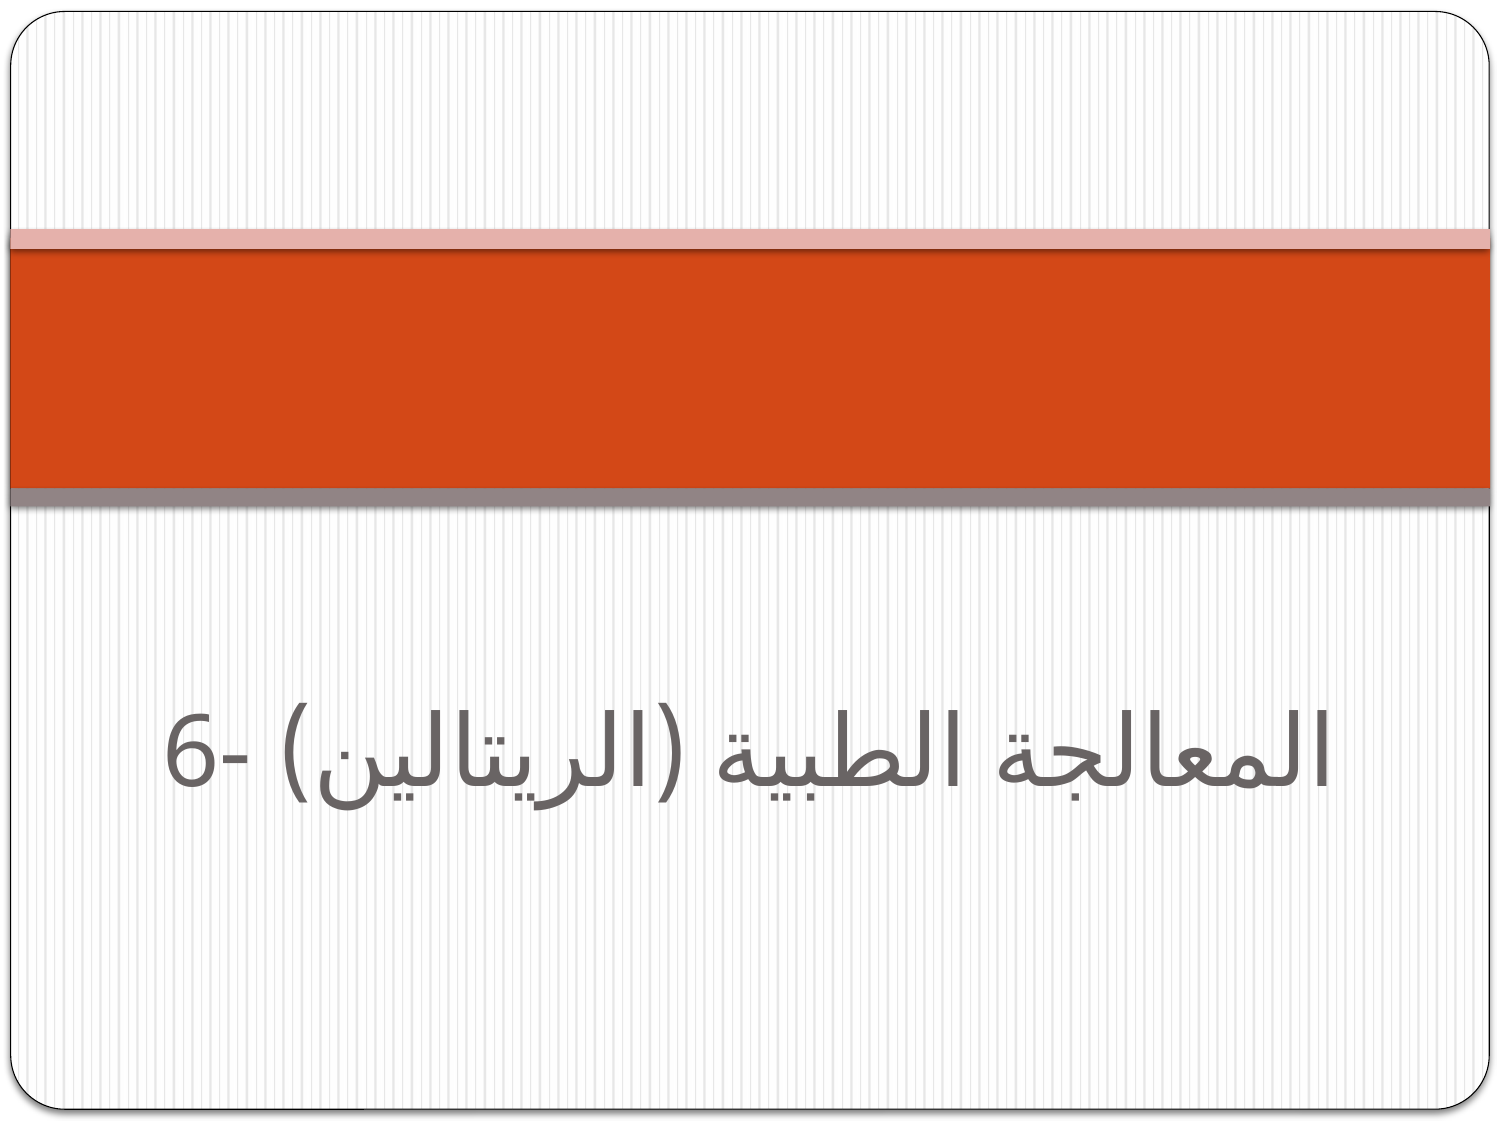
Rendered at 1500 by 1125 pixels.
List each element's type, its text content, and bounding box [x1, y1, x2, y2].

subtitle 6- المعالجة الطبية (الريتالين) [75, 525, 1425, 1063]
